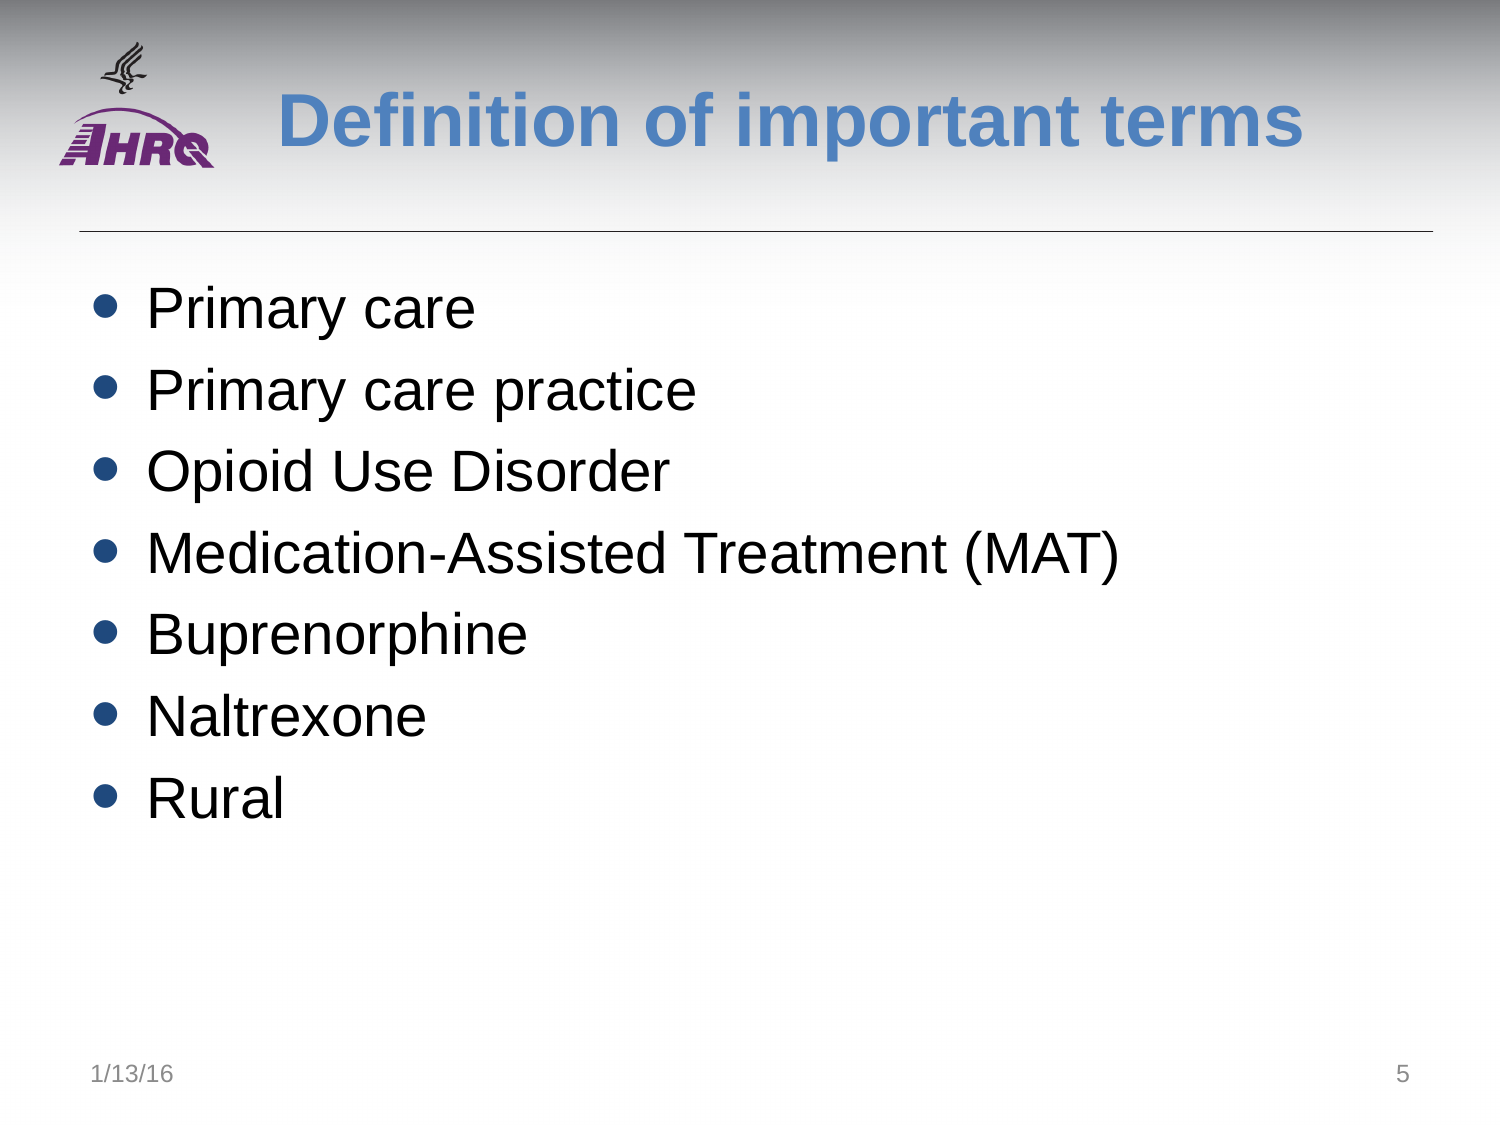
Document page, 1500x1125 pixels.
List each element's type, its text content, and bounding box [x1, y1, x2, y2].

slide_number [75, 1042, 425, 1103]
title Definition of important terms [262, 45, 1425, 188]
slide_number 5 [1074, 1042, 1425, 1103]
list Primary care Primary care practice Opioid Use Disorder Medication-Assisted Treatment (MAT) Buprenorphine Naltrexone Rural [75, 262, 1425, 1005]
picture [0, 0, 1500, 1125]
